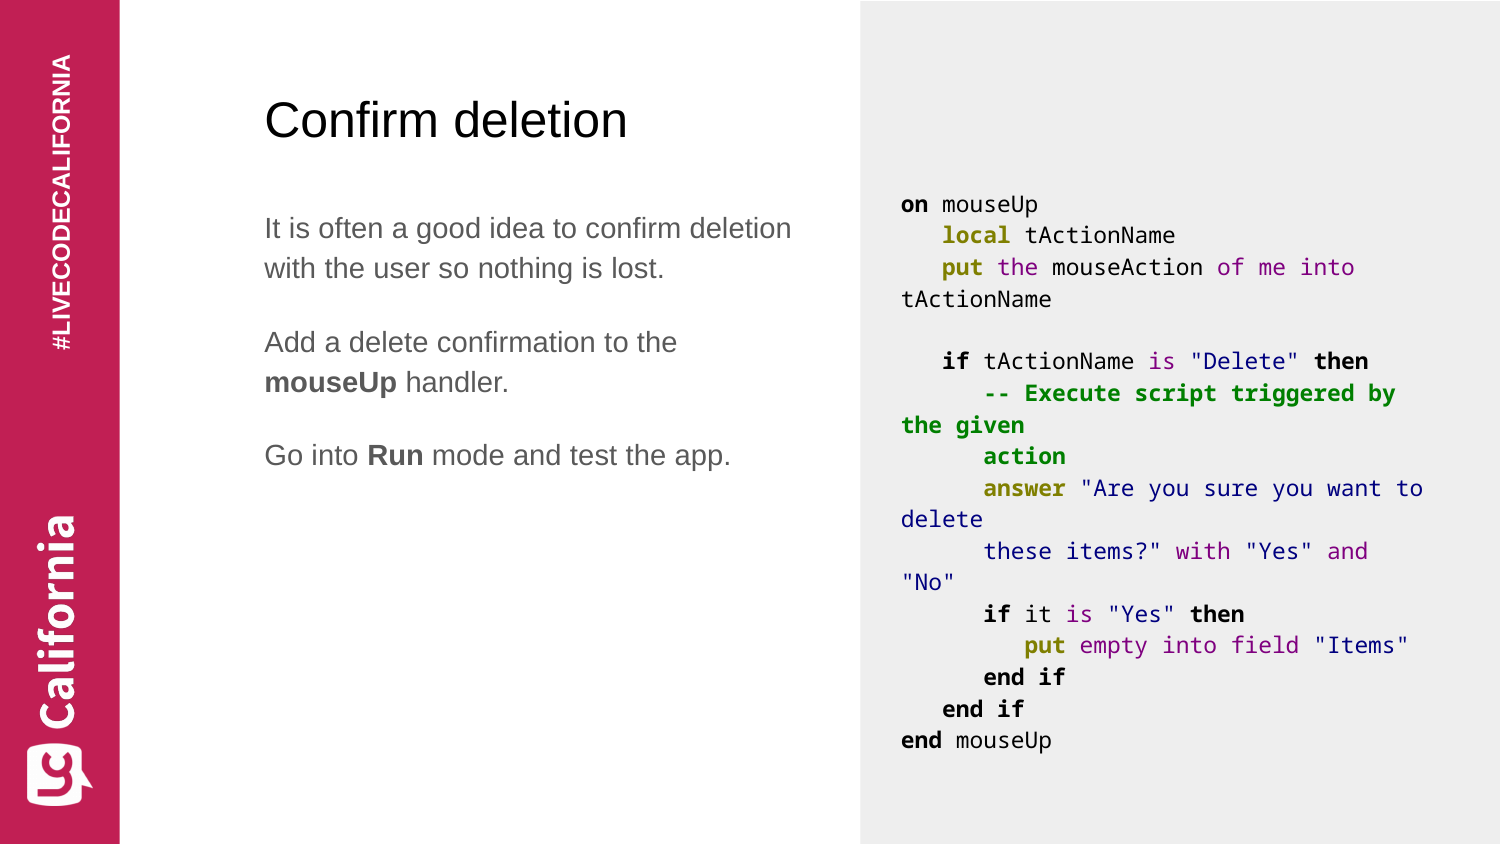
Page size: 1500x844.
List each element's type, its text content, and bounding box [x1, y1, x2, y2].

title Confirm deletion [249, 72, 1417, 167]
picture [0, 0, 120, 844]
list on mouseUp local tActionName put the mouseAction of me into tActionName if tActionName is "Delete" then -- Execute script triggered by the given action answer "Are you sure you want to delete these items?" with "Yes" and "No" if it is "Yes" then put empty into field "Items" end if end if end mouseUp [885, 189, 1449, 750]
text_box [860, 1, 1500, 844]
list It is often a good idea to confirm deletion with the user so nothing is lost. Add a delete confirmation to the mouseUp handler. Go into Run mode and test the app. [249, 189, 813, 750]
